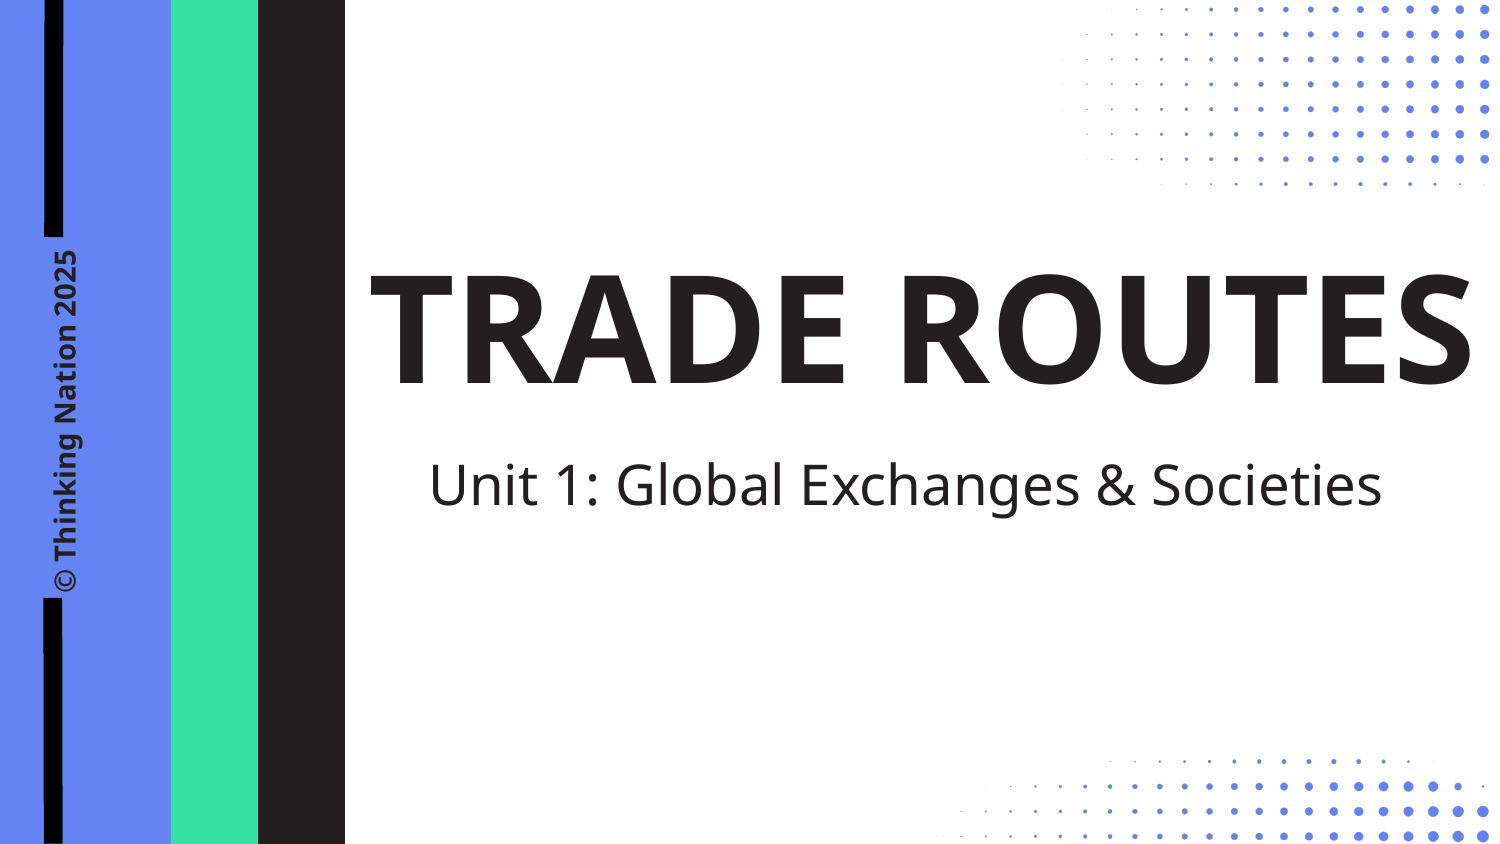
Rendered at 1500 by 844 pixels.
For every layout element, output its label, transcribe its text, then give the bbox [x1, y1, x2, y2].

text_box Unit 1: Global Exchanges & Societies [388, 422, 1424, 517]
text_box [911, 759, 1500, 844]
text_box [1037, 0, 1500, 186]
text_box TRADE ROUTES [350, 245, 1500, 419]
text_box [0, 0, 346, 844]
